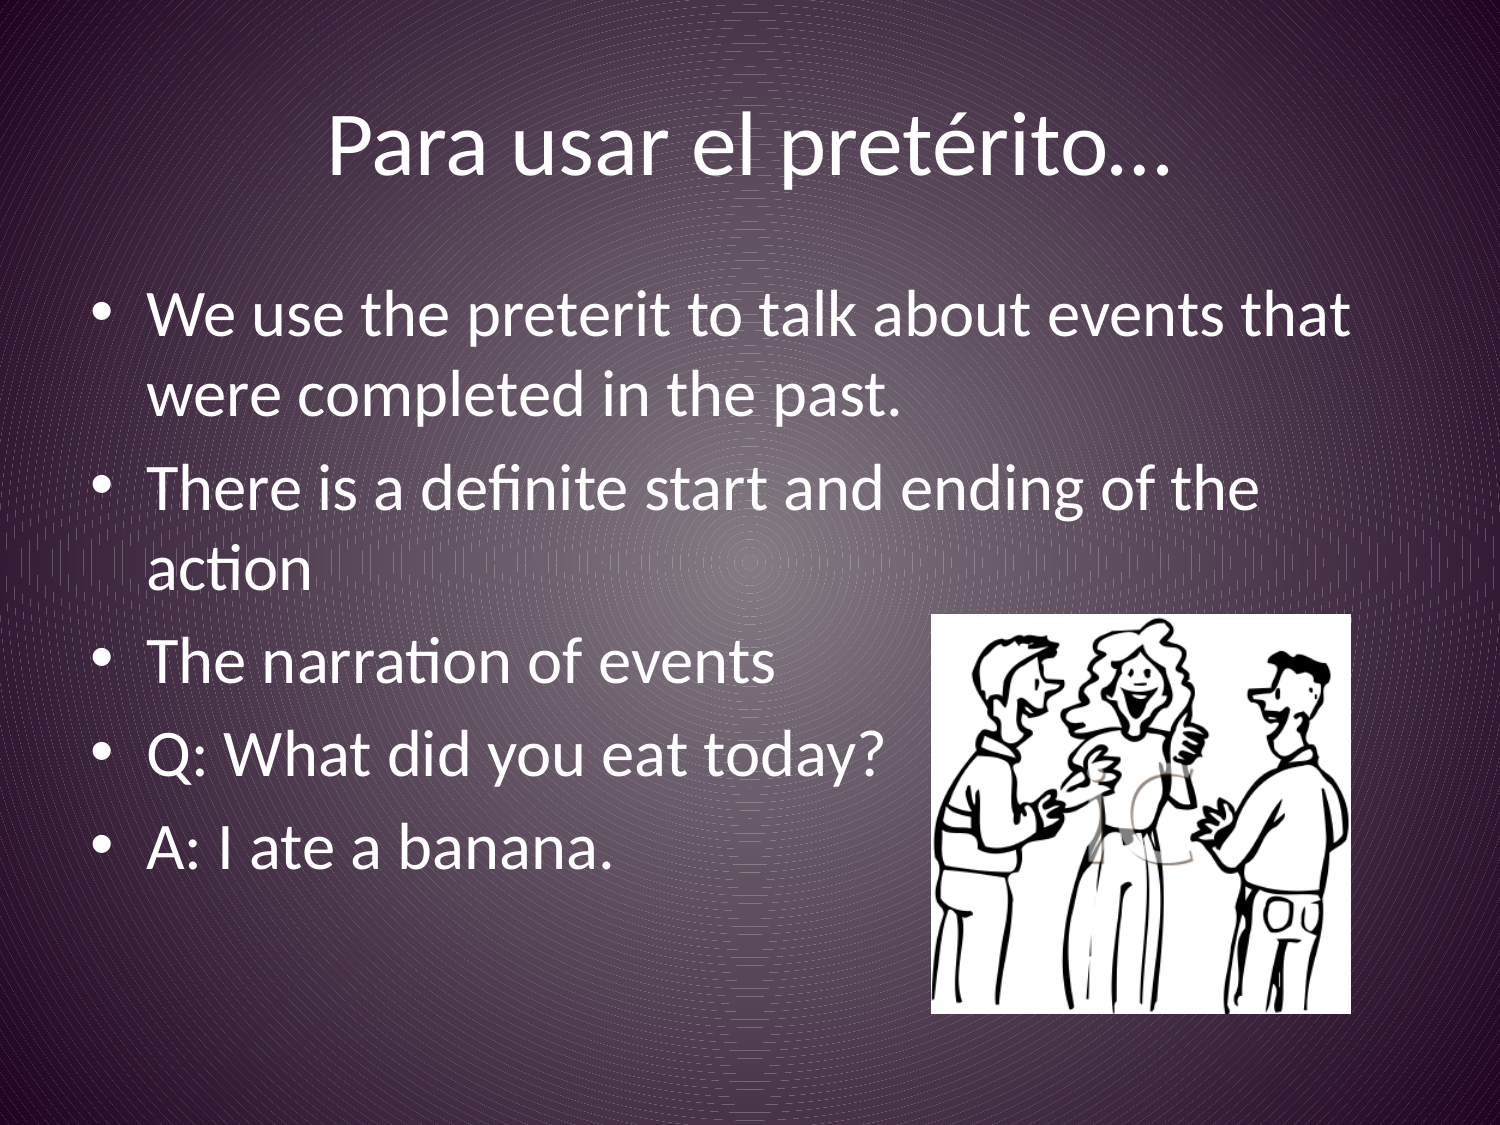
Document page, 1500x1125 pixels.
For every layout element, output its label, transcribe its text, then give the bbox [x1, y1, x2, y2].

picture [931, 614, 1351, 1015]
list We use the preterit to talk about events that were completed in the past. There is a definite start and ending of the action The narration of events Q: What did you eat today? A: I ate a banana. [75, 262, 1425, 1005]
title Para usar el pretérito… [75, 45, 1425, 233]
